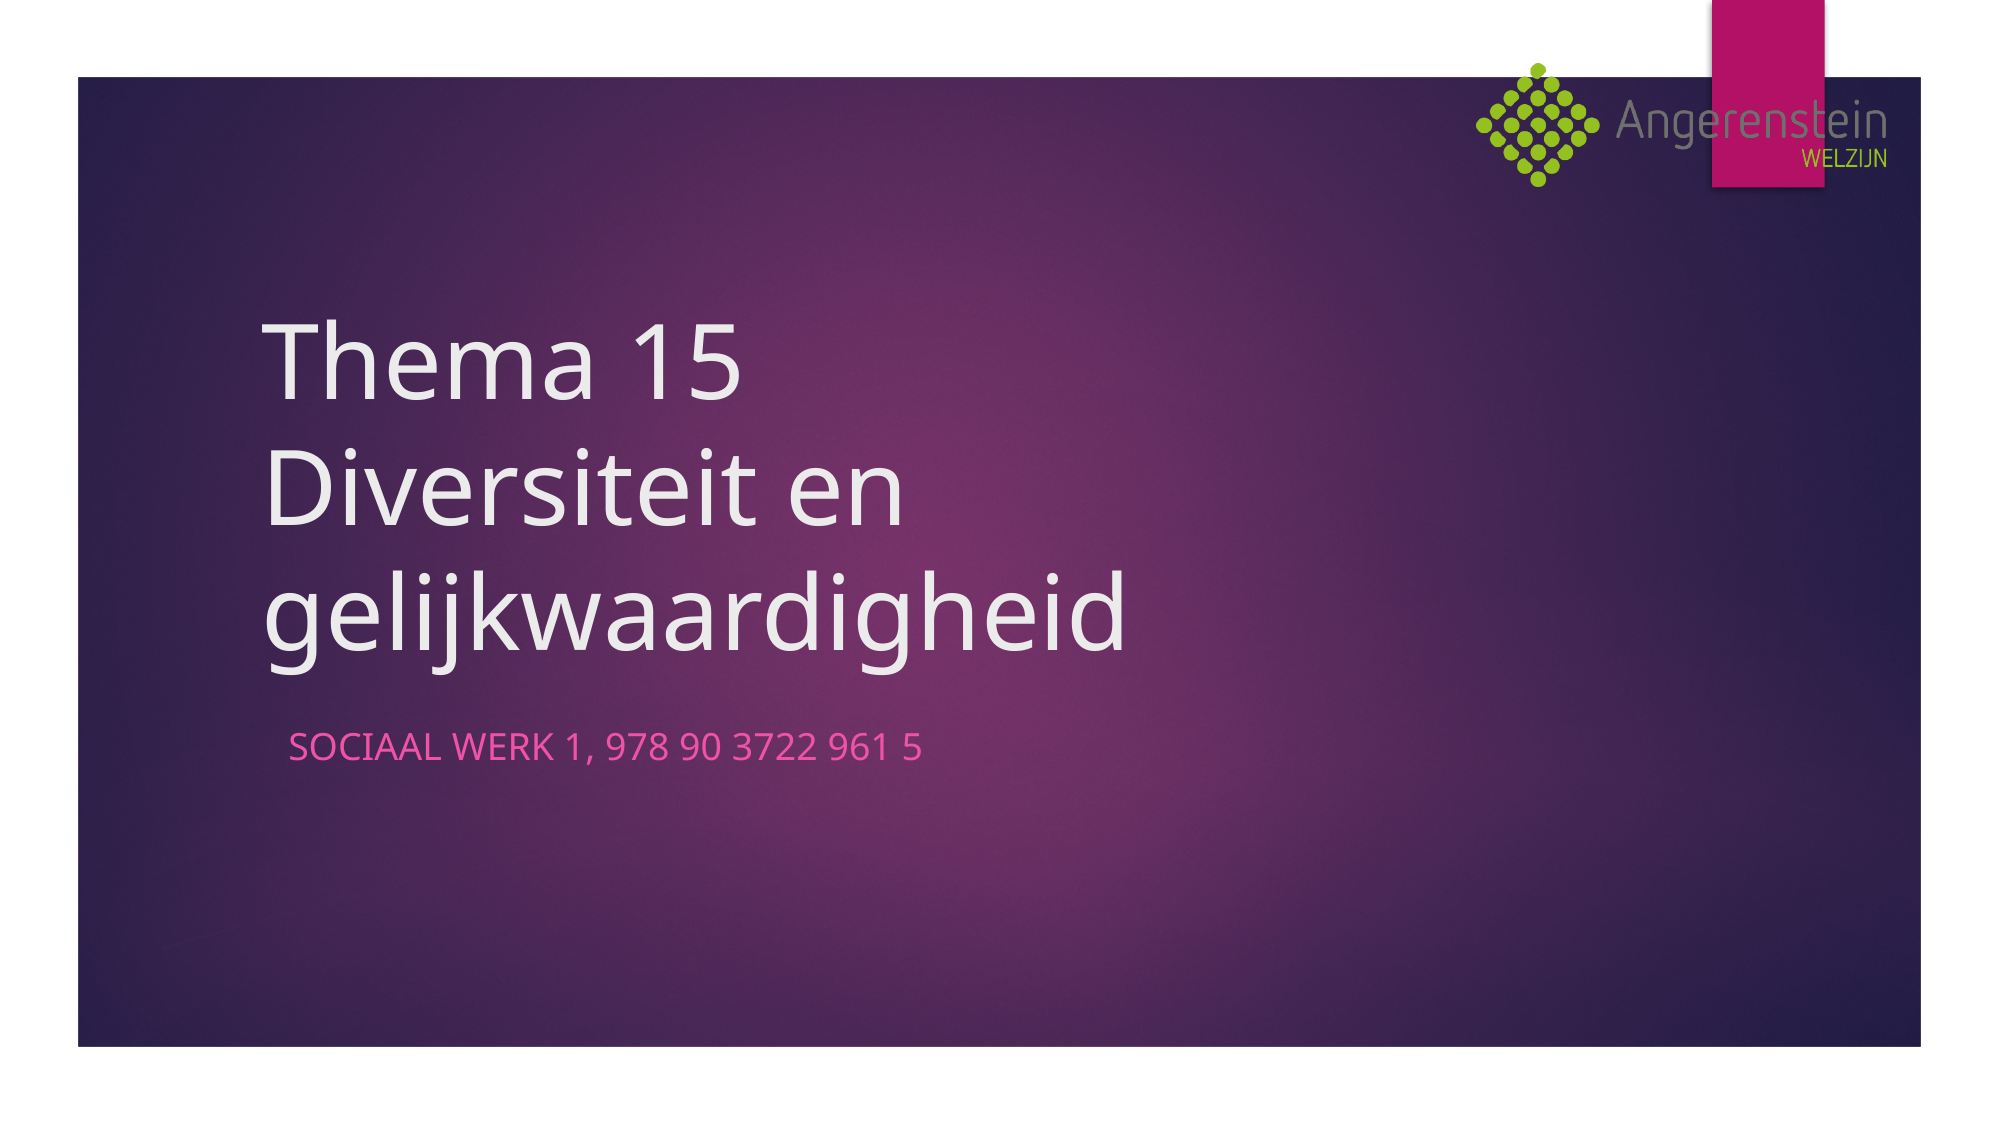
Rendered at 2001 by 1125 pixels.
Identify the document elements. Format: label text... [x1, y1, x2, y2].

subtitle Sociaal werk 1, 978 90 3722 961 5 [273, 715, 1774, 832]
picture [1476, 63, 1889, 187]
title Thema 15 Diversiteit en gelijkwaardigheid [246, 287, 1747, 679]
